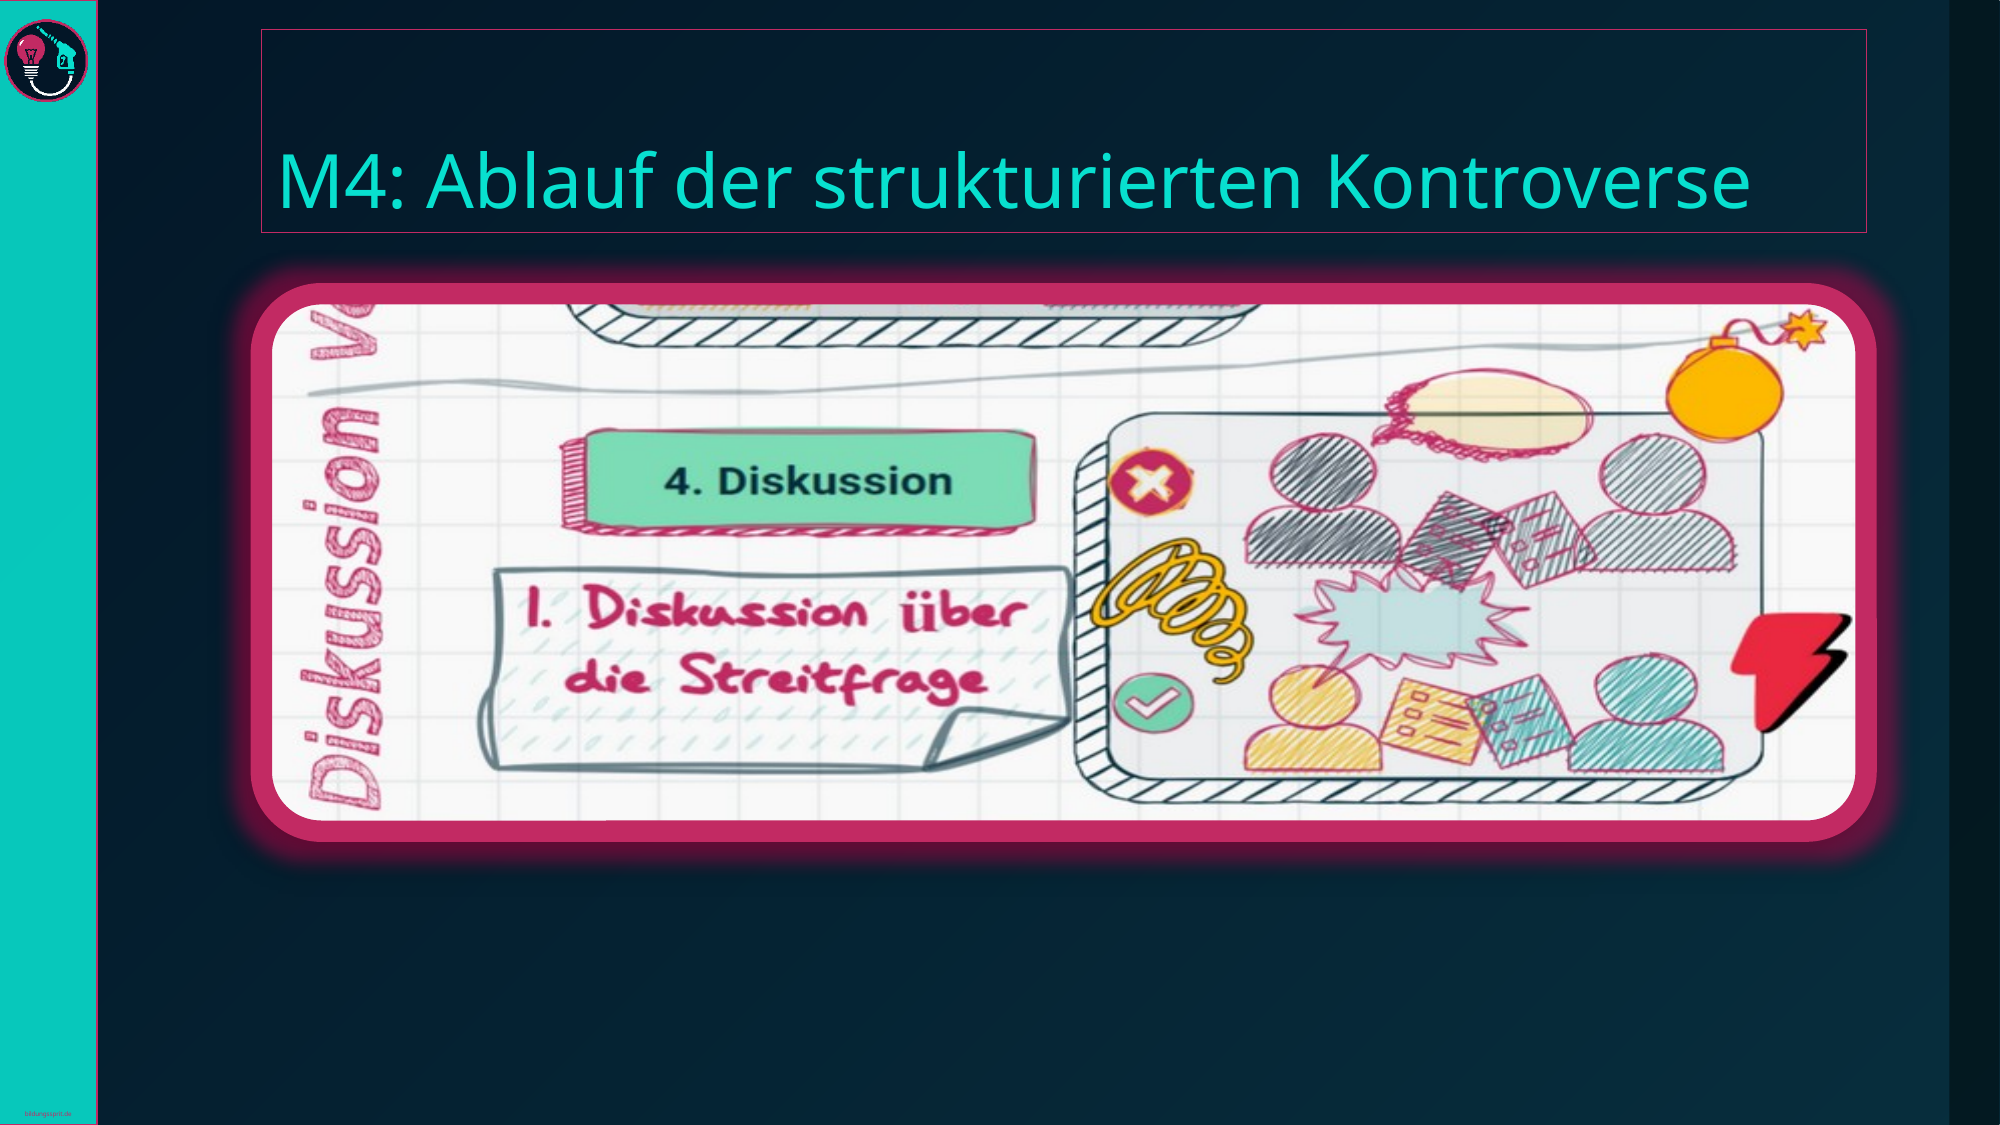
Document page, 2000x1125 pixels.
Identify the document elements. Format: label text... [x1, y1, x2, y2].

picture [872, 881, 891, 885]
title M4: Ablauf der strukturierten Kontroverse [261, 29, 1867, 233]
picture [4, 19, 88, 102]
picture [261, 293, 1867, 832]
